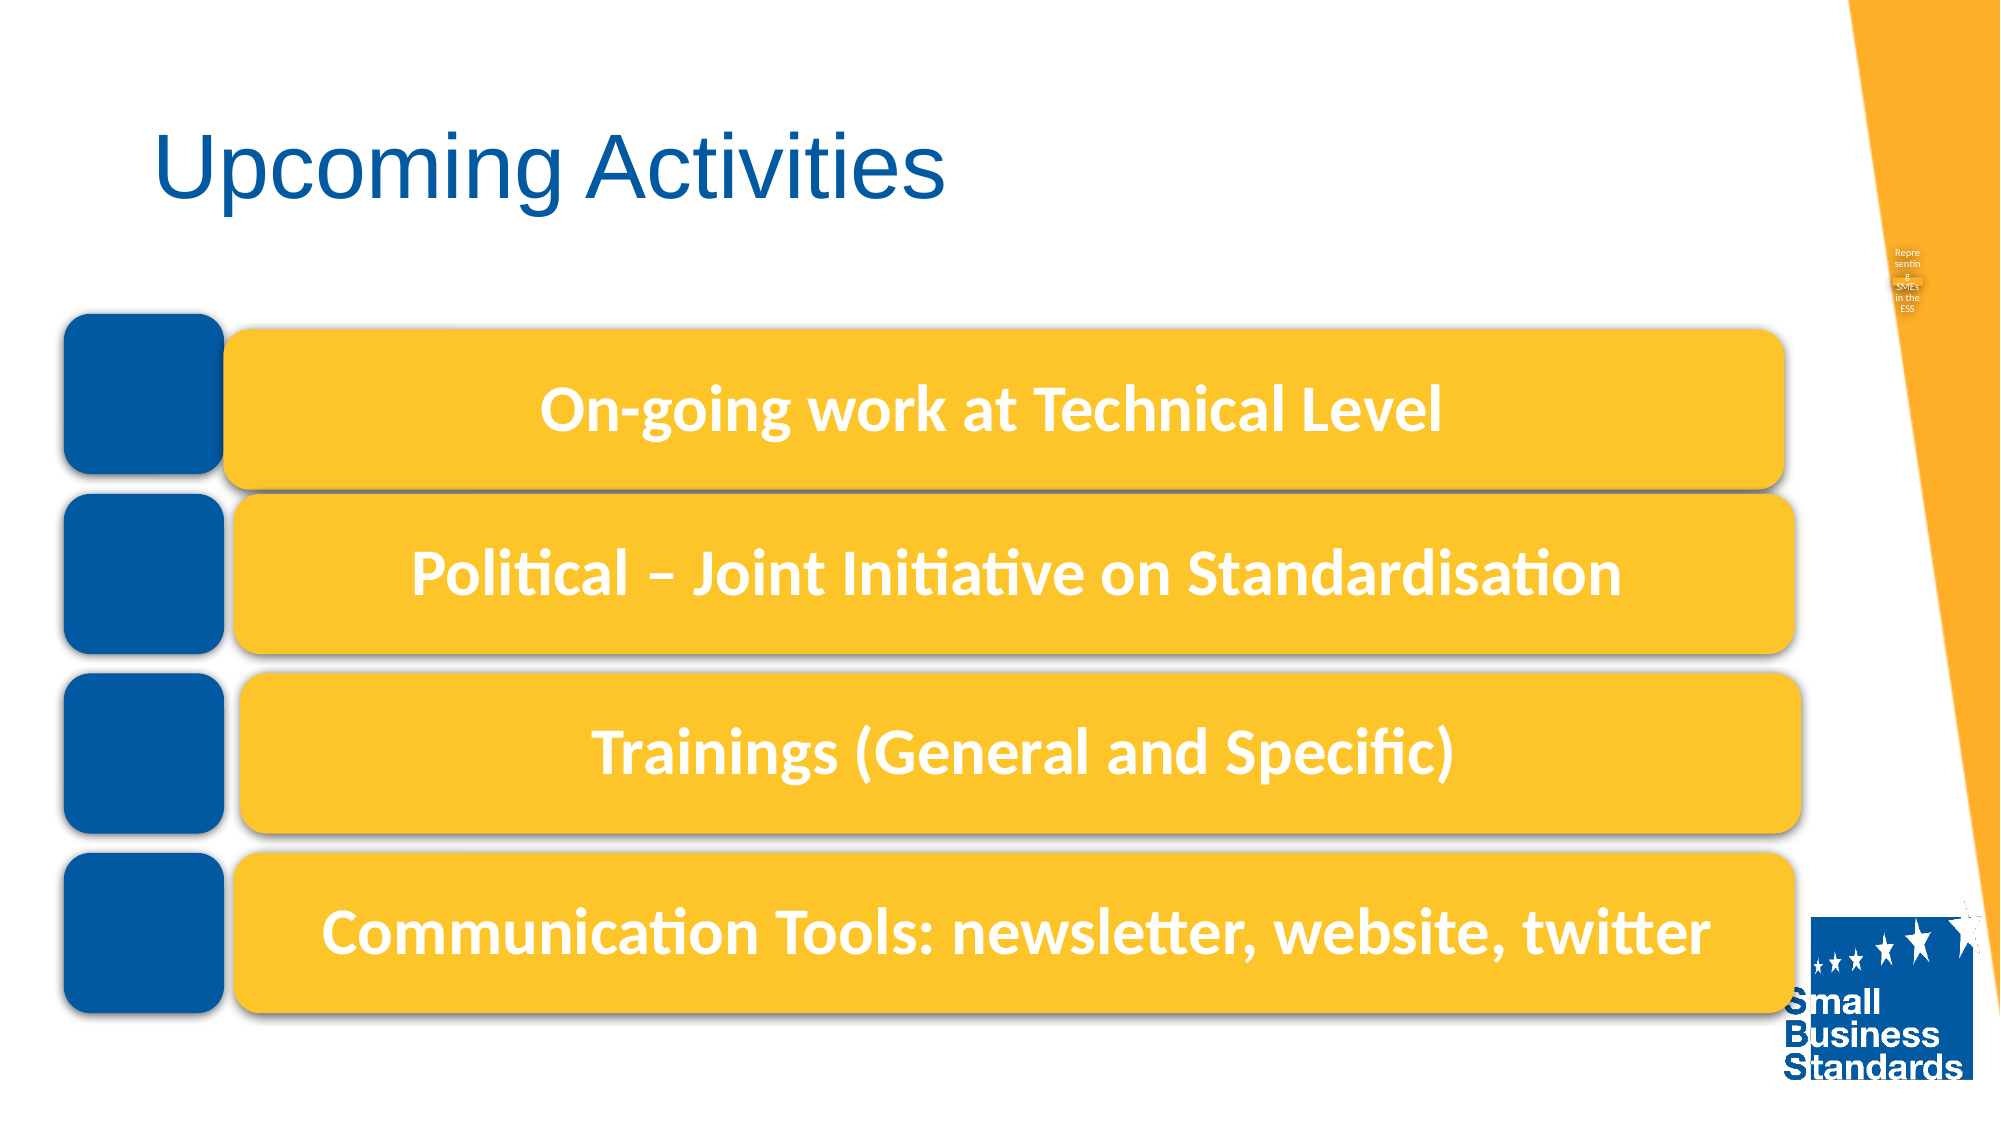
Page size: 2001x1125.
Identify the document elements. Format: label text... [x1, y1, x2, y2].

picture [1784, 0, 2000, 1082]
title Upcoming Activities [137, 59, 1845, 277]
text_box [0, 277, 1923, 1014]
